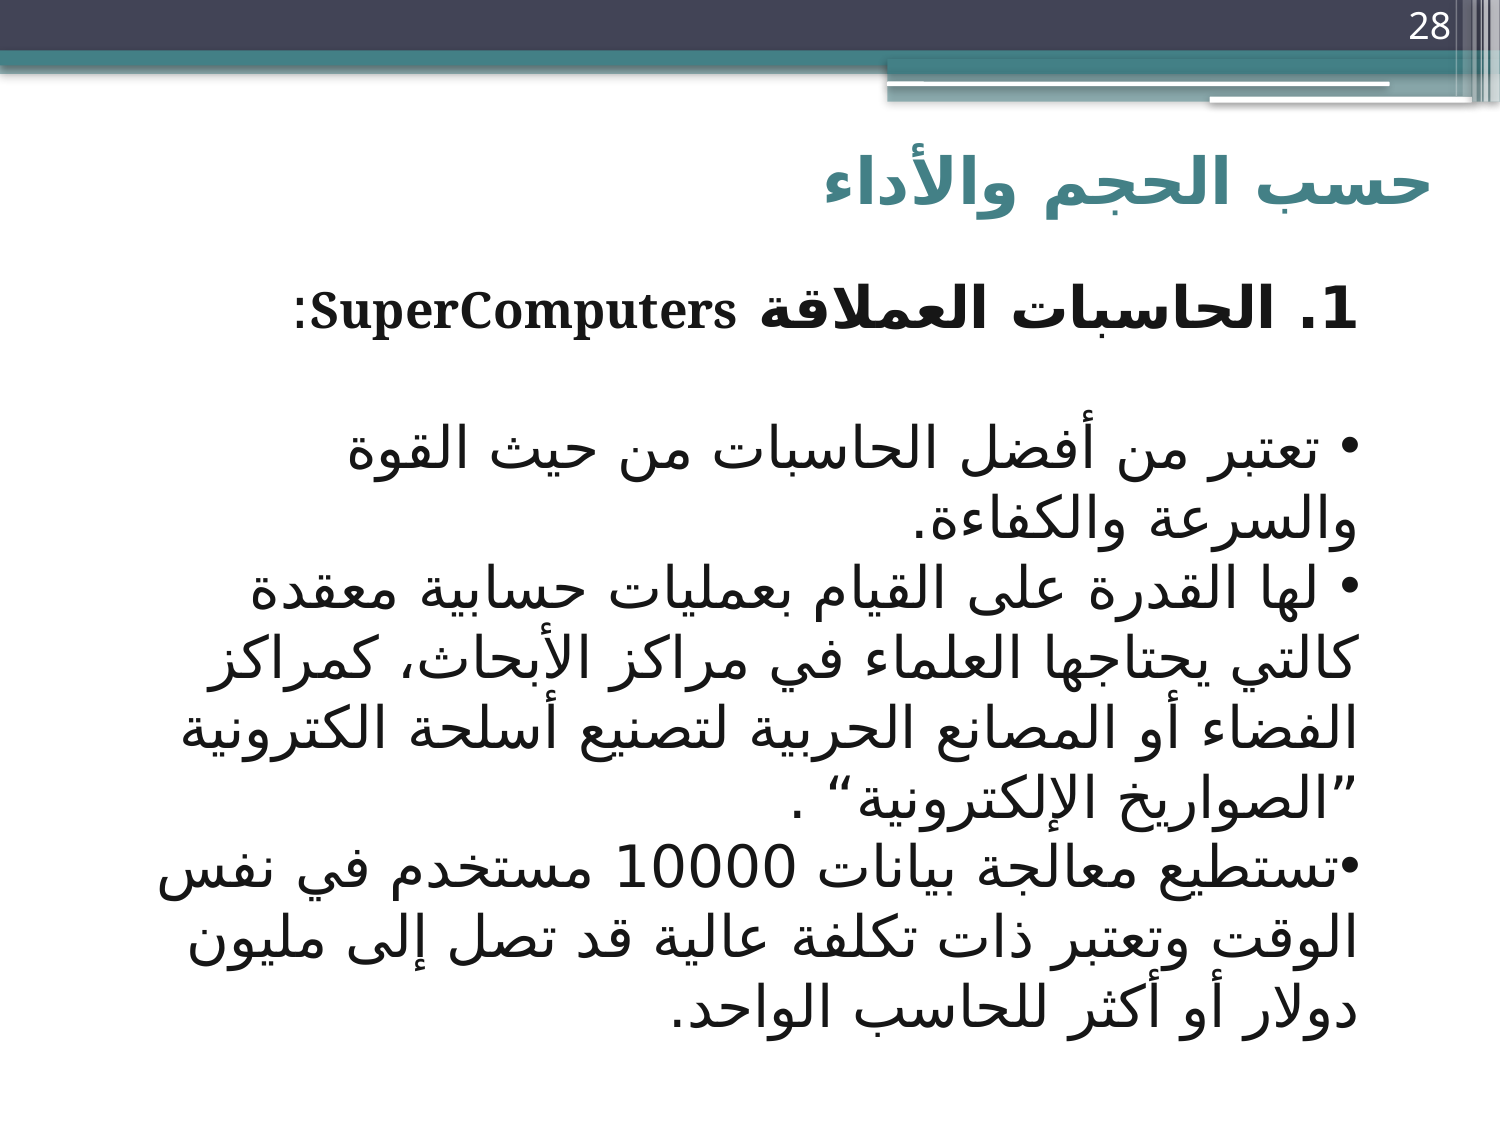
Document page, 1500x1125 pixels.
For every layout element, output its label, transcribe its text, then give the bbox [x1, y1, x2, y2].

text_box 1. الحاسبات العملاقة SuperComputers: تعتبر من أفضل الحاسبات من حيث القوة والسرعة والكفاءة. لها القدرة على القيام بعمليات حسابية معقدة كالتي يحتاجها العلماء في مراكز الأبحاث، كمراكز الفضاء أو المصانع الحربية لتصنيع أسلحة الكترونية ”الصواريخ الإلكترونية“ . تستطيع معالجة بيانات 10000 مستخدم في نفس الوقت وتعتبر ذات تكلفة عالية قد تصل إلى مليون دولار أو أكثر للحاسب الواحد. [112, 262, 1375, 925]
slide_number 28 [1341, 0, 1466, 61]
text_box حسب الحجم والأداء [99, 37, 1450, 225]
